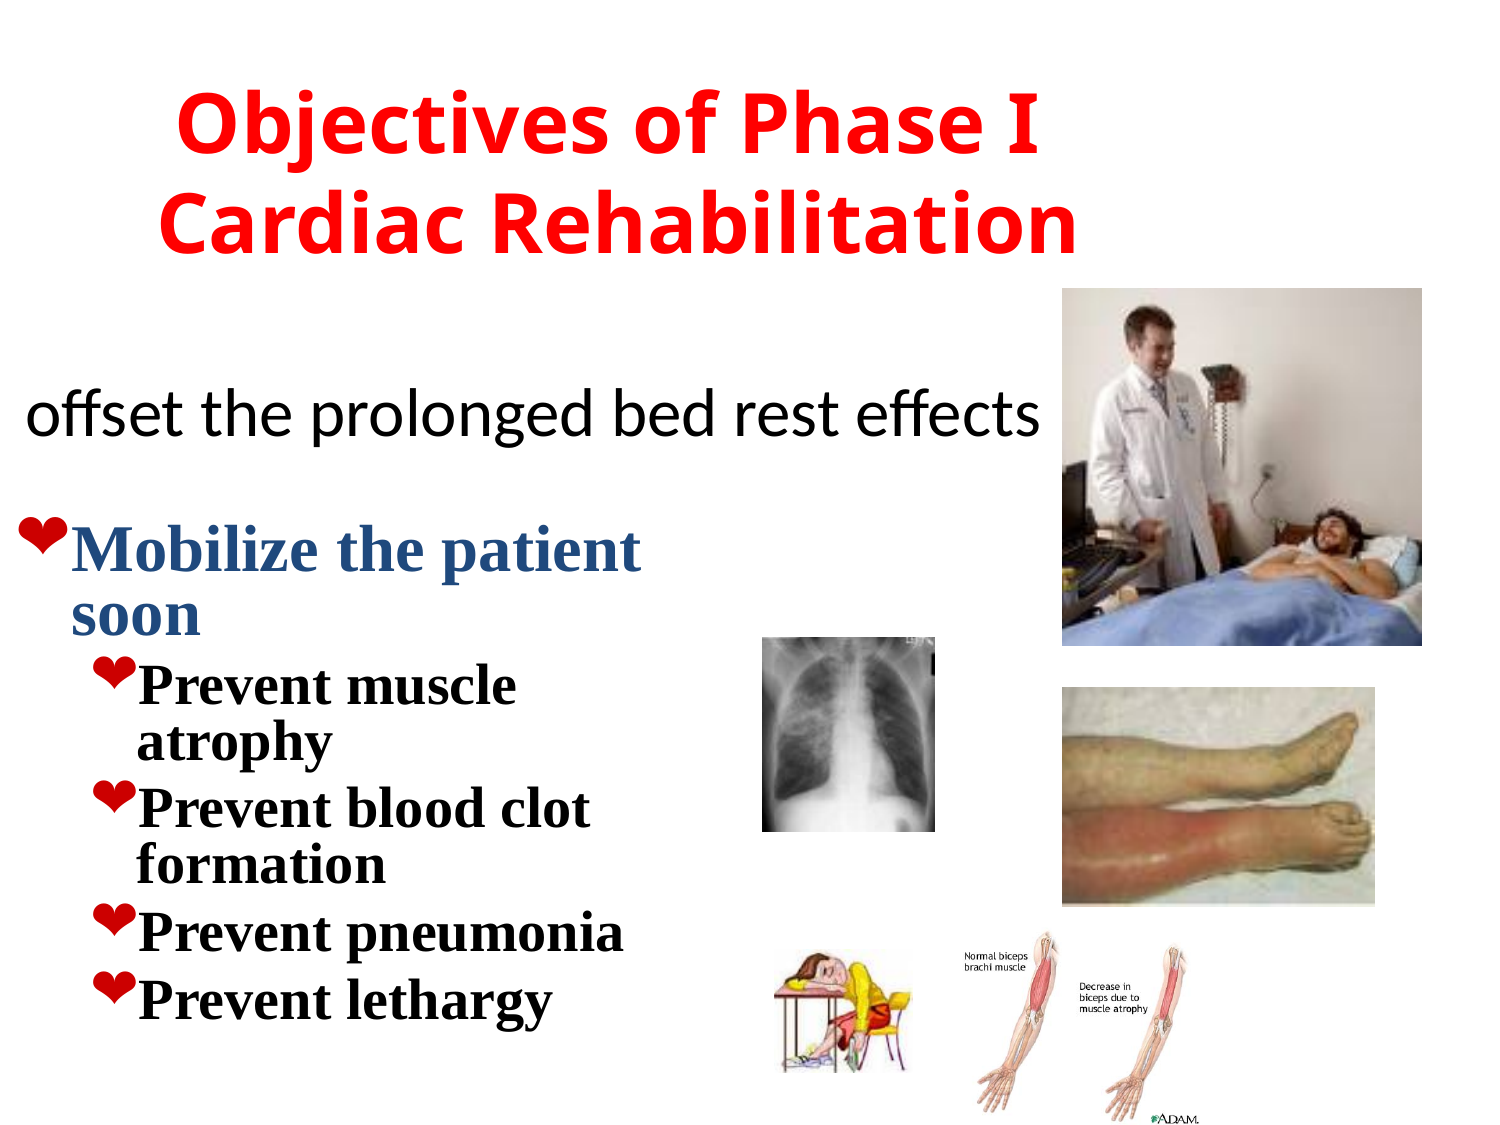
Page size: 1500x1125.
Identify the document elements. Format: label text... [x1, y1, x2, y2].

picture [1062, 287, 1423, 646]
picture [952, 926, 1201, 1125]
picture [762, 637, 935, 832]
picture [774, 949, 913, 1073]
title offset the prolonged bed rest effects [0, 312, 124, 500]
text_box Objectives of Phase I Cardiac Rehabilitation [124, 149, 1113, 888]
list Mobilize the patient soon Prevent muscle atrophy Prevent blood clot formation Prevent pneumonia Prevent lethargy [0, 512, 725, 1088]
picture [1062, 687, 1376, 907]
